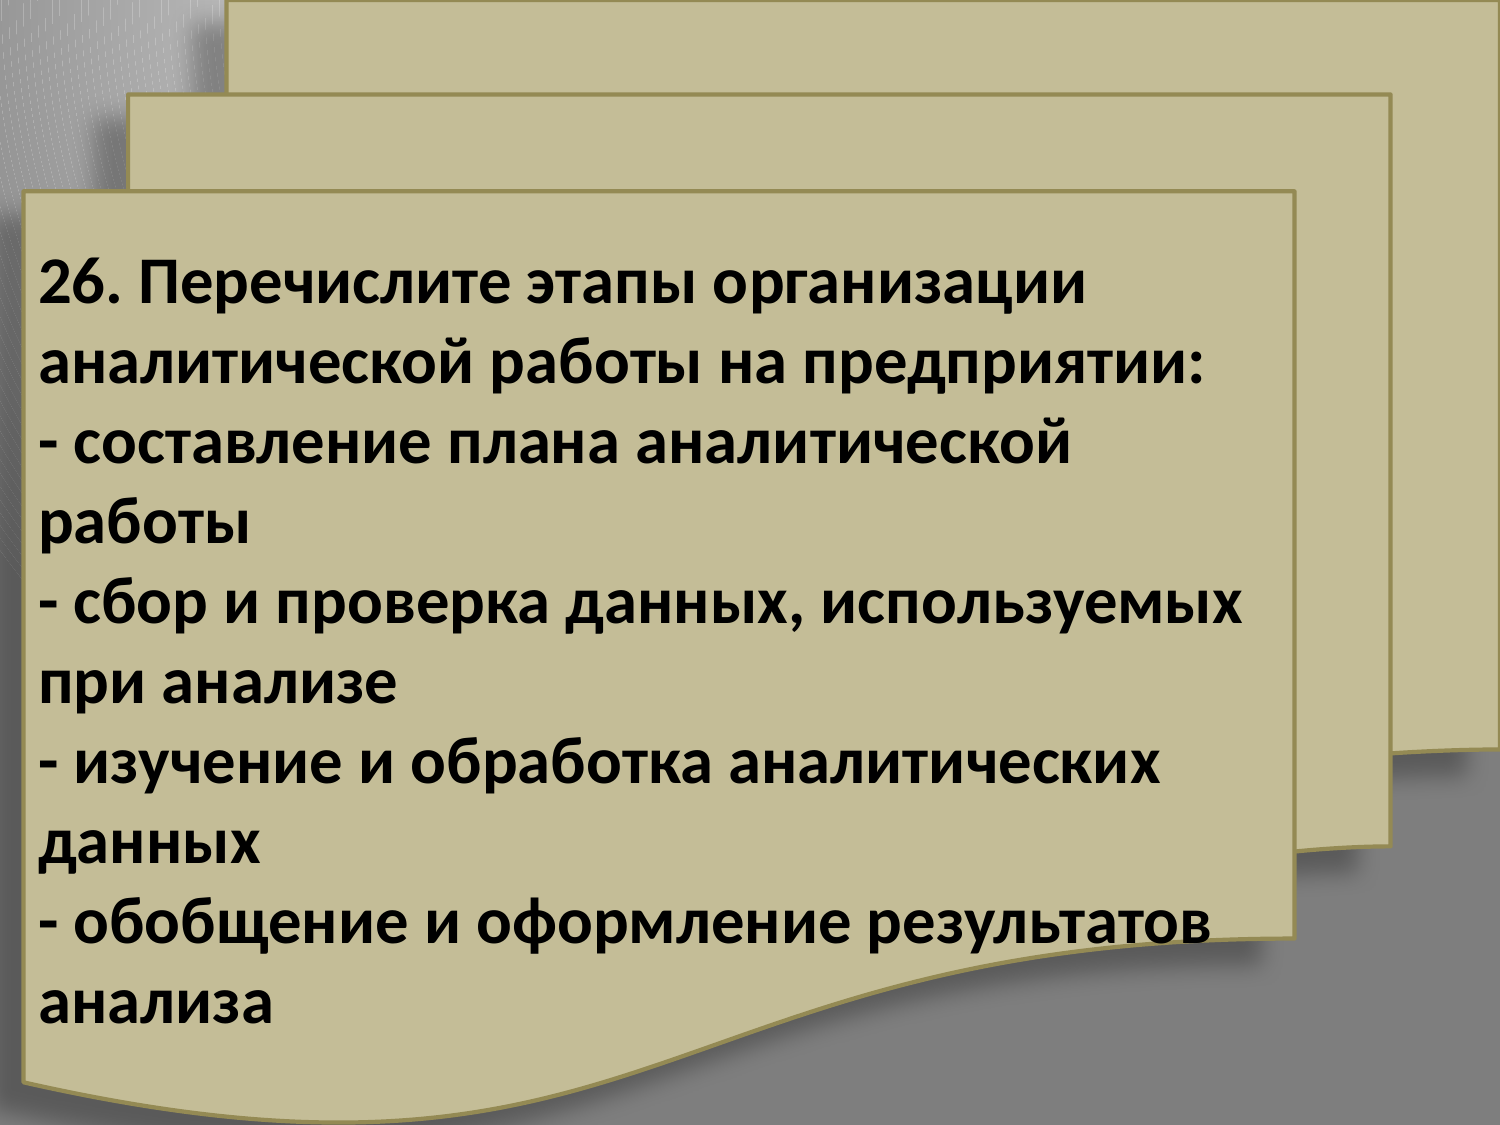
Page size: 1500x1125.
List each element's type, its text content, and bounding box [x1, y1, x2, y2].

text_box 26. Перечислите этапы организации аналитической работы на предприятии: - составление плана аналитической работы - сбор и проверка данных, используемых при анализе - изучение и обработка аналитических данных - обобщение и оформление результатов анализа [21, 0, 1500, 1125]
